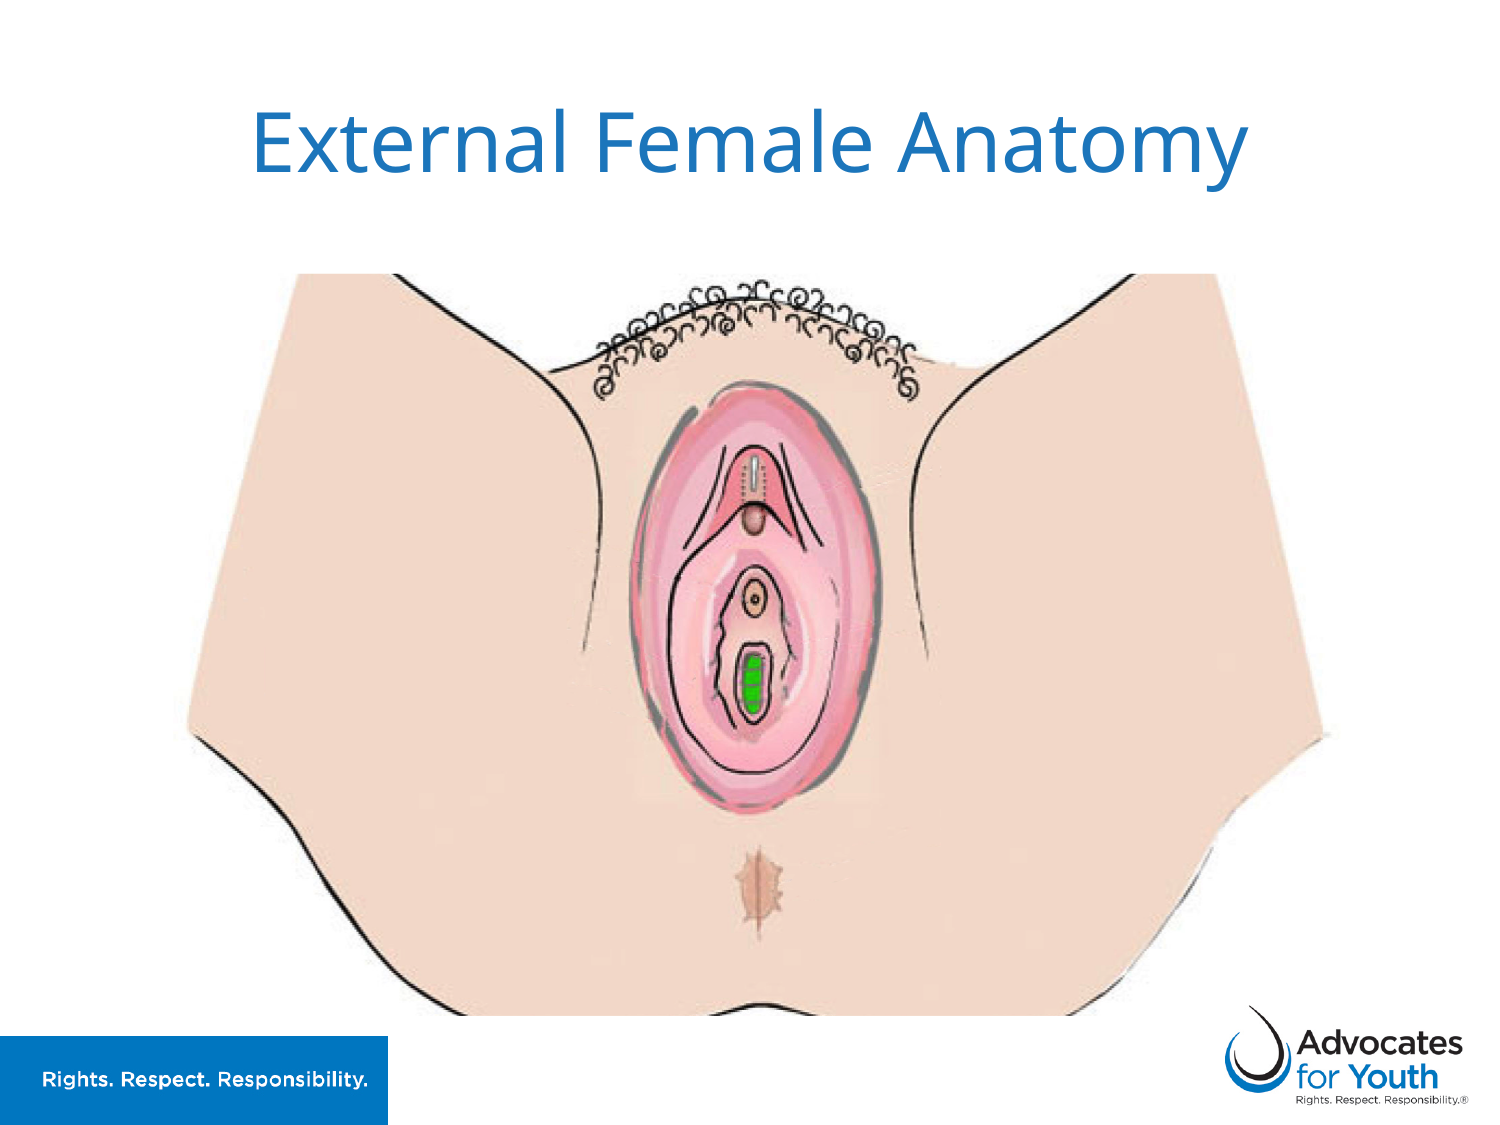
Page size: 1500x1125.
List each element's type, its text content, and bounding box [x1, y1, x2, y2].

title External Female Anatomy [0, 45, 1500, 233]
picture [0, 1036, 388, 1125]
picture [88, 272, 1500, 1125]
